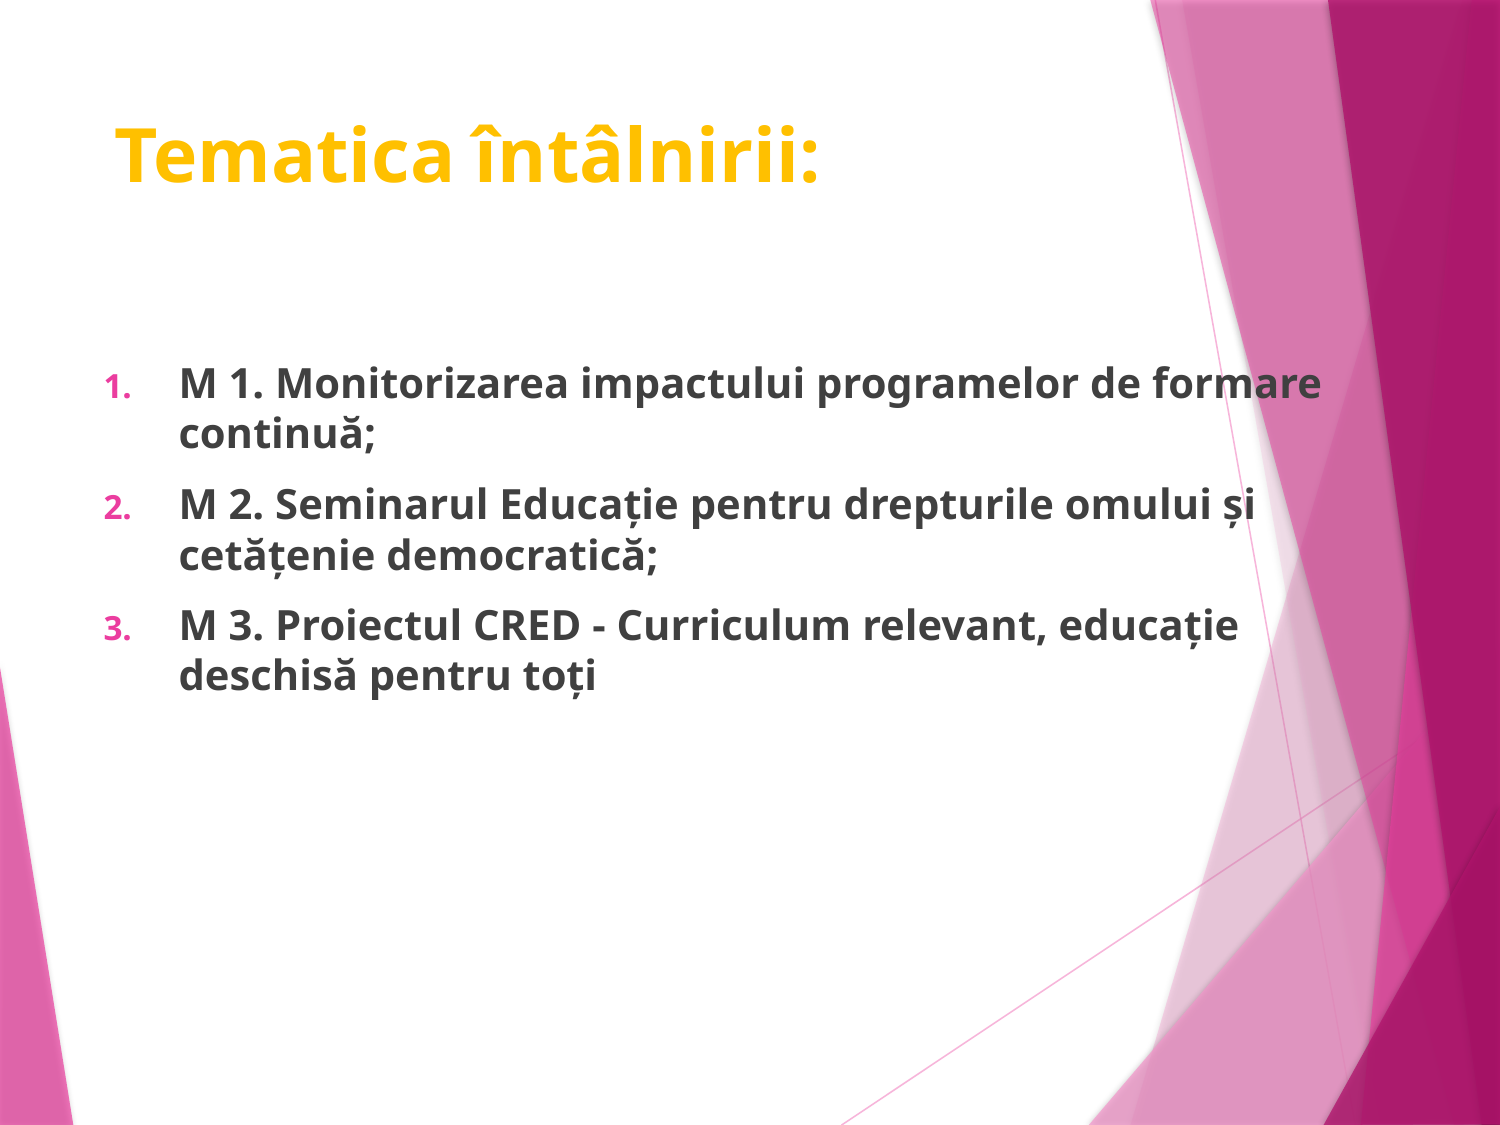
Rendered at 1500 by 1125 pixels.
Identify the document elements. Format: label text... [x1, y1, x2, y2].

title Tematica întâlnirii: [99, 99, 1142, 208]
list M 1. Monitorizarea impactului programelor de formare continuă; M 2. Seminarul Educație pentru drepturile omului și cetățenie democratică; M 3. Proiectul CRED - Curriculum relevant, educație deschisă pentru toți [88, 208, 1436, 1018]
